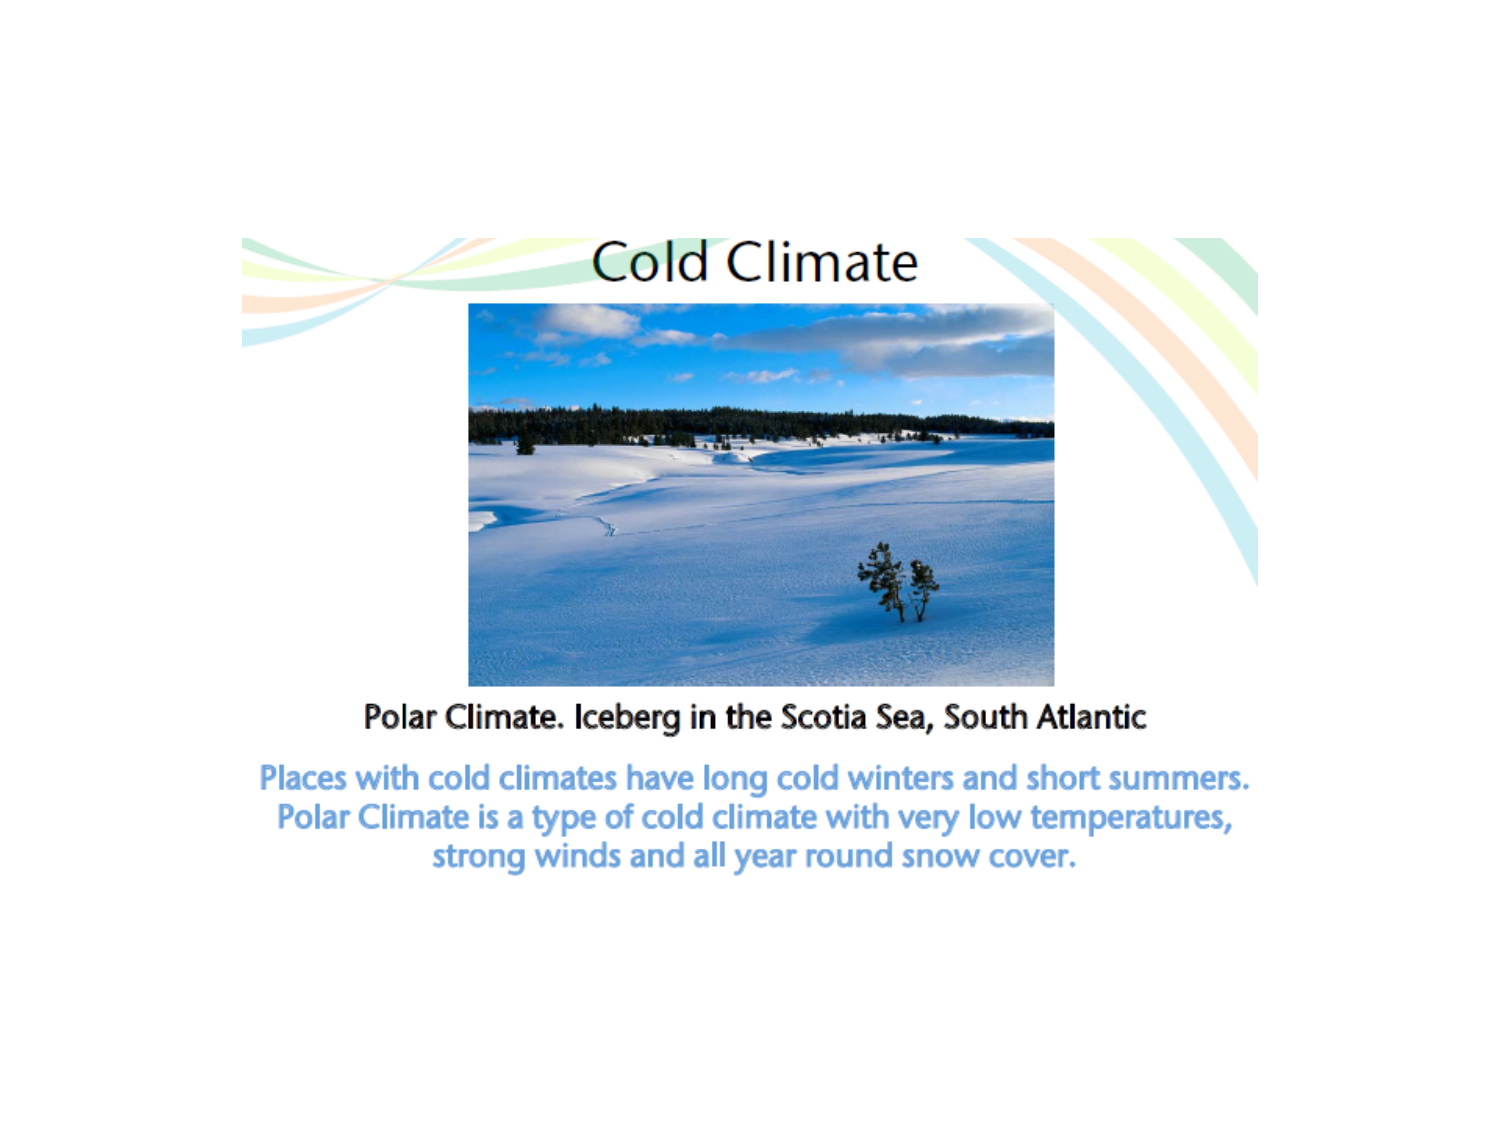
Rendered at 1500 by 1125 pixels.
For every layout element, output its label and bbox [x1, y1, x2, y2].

picture [241, 237, 1258, 887]
